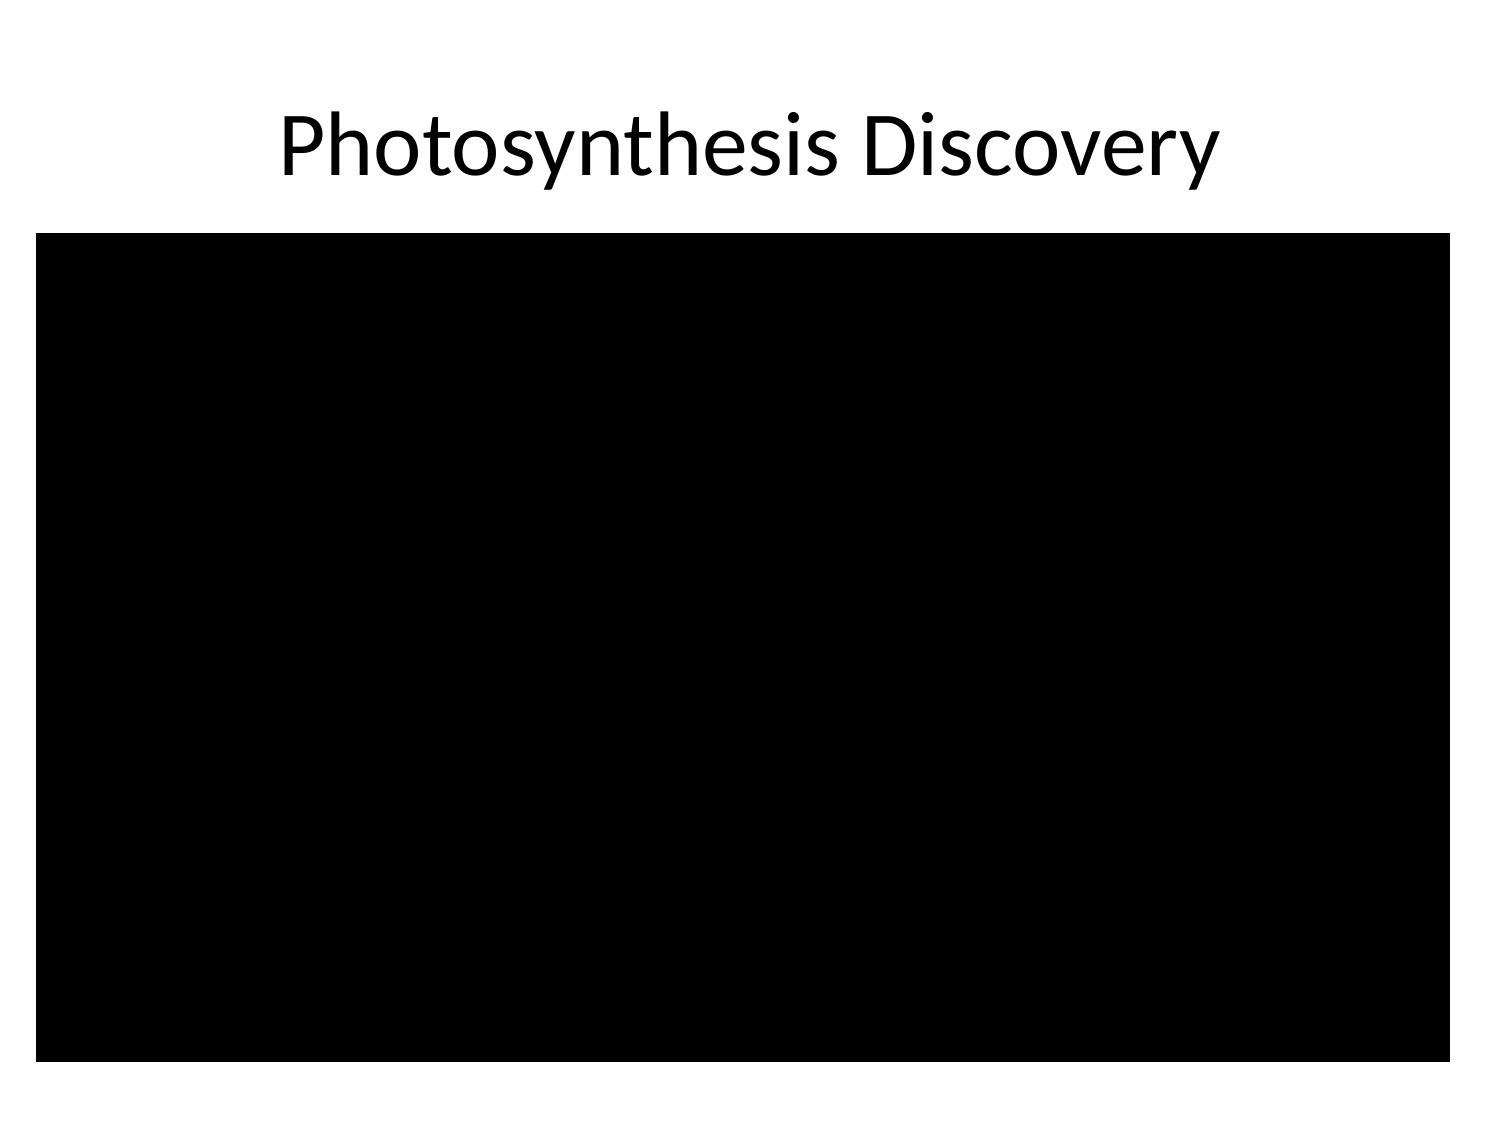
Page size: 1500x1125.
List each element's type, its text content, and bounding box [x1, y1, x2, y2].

title Photosynthesis Discovery [75, 45, 1425, 231]
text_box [35, 232, 1451, 1063]
